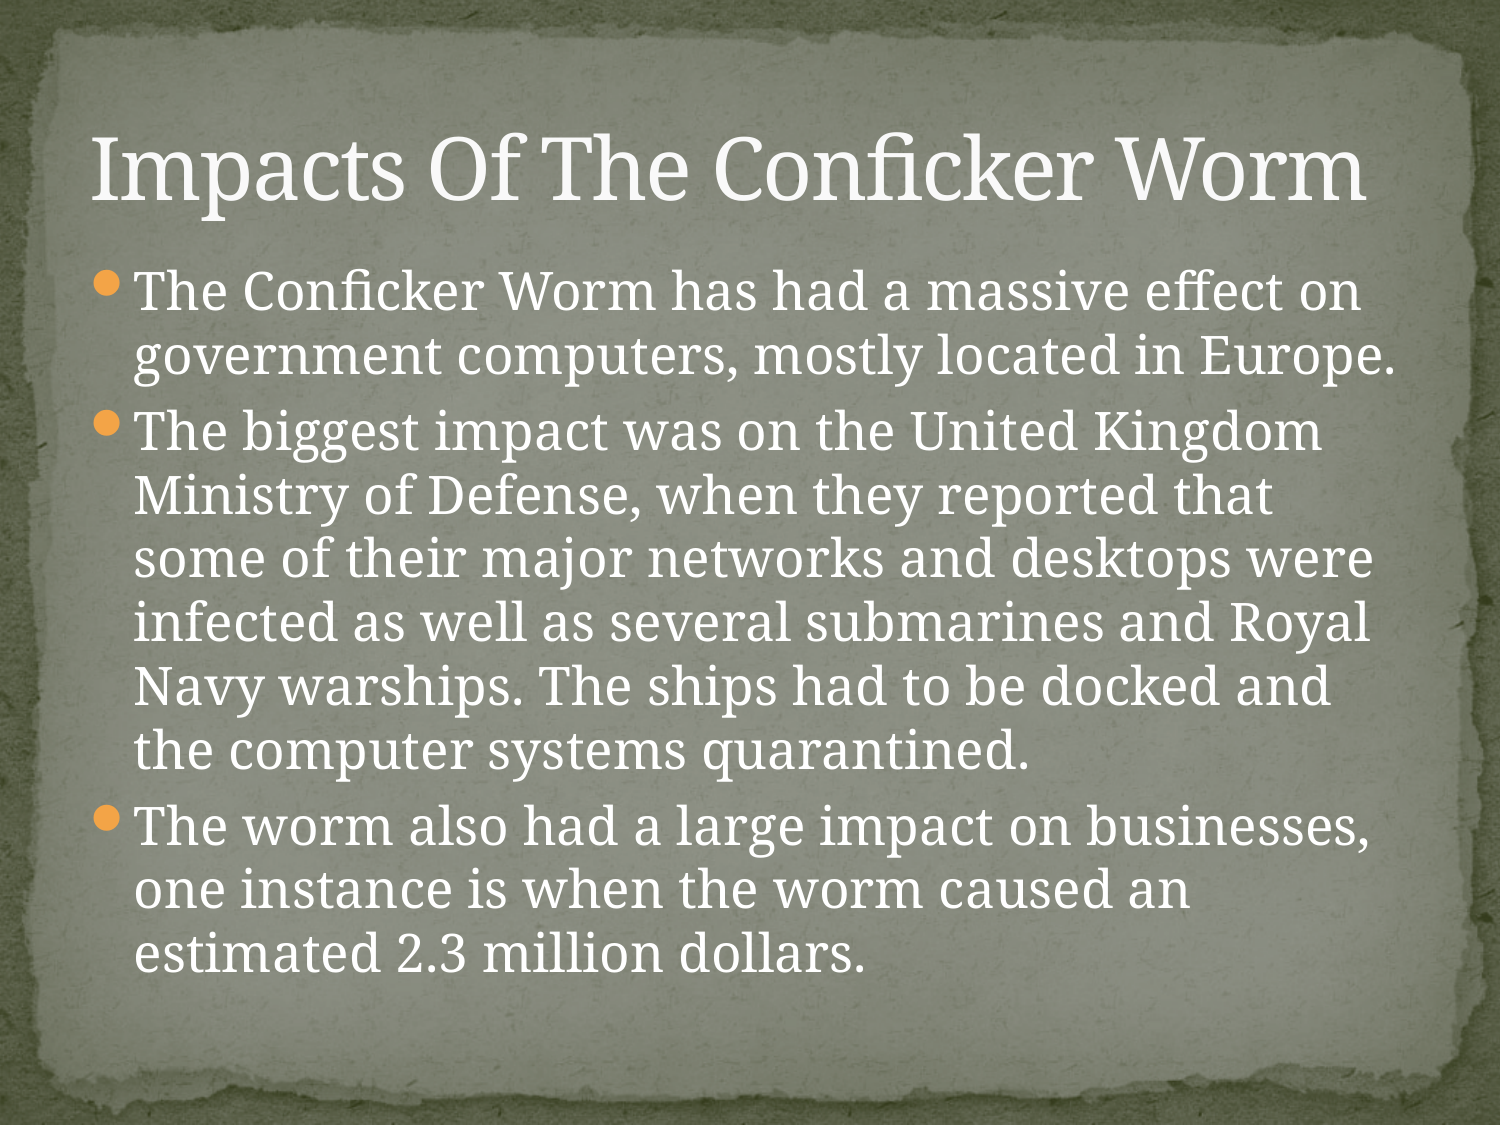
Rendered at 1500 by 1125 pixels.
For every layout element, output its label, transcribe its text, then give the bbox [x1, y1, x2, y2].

list The Conficker Worm has had a massive effect on government computers, mostly located in Europe. The biggest impact was on the United Kingdom Ministry of Defense, when they reported that some of their major networks and desktops were infected as well as several submarines and Royal Navy warships. The ships had to be docked and the computer systems quarantined. The worm also had a large impact on businesses, one instance is when the worm caused an estimated 2.3 million dollars. [75, 249, 1425, 1000]
title Impacts Of The Conficker Worm [74, 24, 1425, 225]
